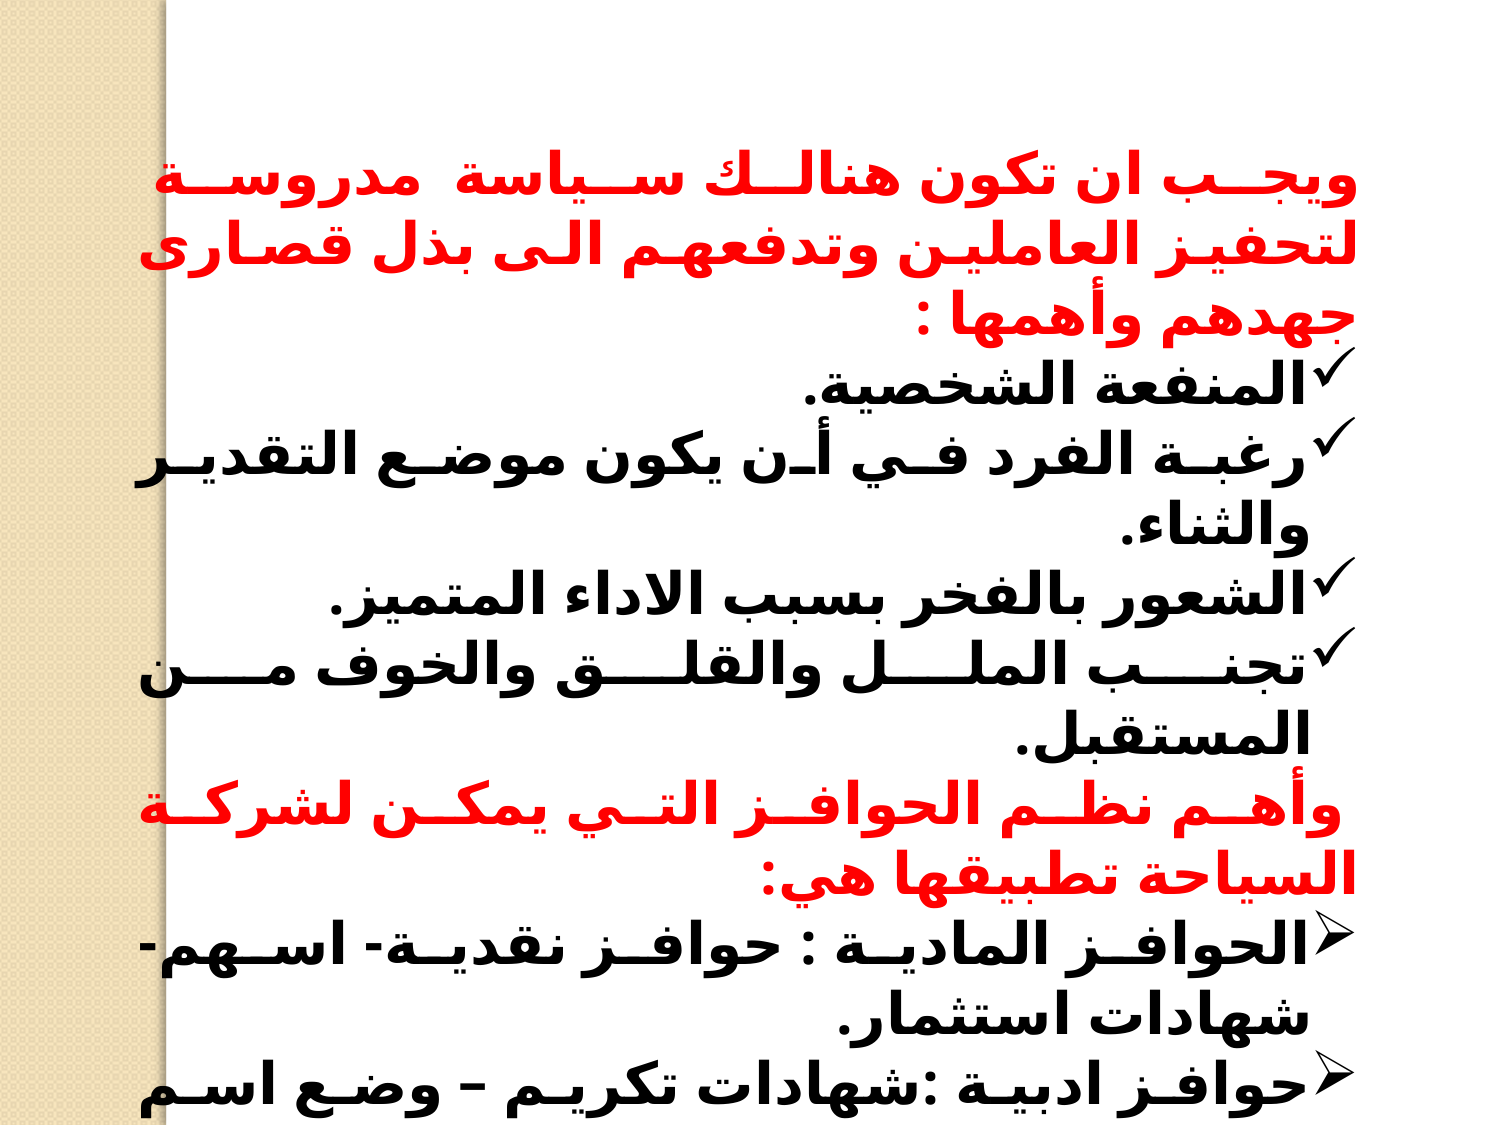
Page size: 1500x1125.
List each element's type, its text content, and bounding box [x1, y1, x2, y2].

text_box ويجب ان تكون هنالك سياسة مدروسة لتحفيز العاملين وتدفعهم الى بذل قصارى جهدهم وأهمها : المنفعة الشخصية. رغبة الفرد في أن يكون موضع التقدير والثناء. الشعور بالفخر بسبب الاداء المتميز. تجنب الملل والقلق والخوف من المستقبل. وأهم نظم الحوافز التي يمكن لشركة السياحة تطبيقها هي: الحوافز المادية : حوافز نقدية- اسهم- شهادات استثمار. حوافز ادبية :شهادات تكريم – وضع اسم العامل في لوحة الشرف – دروع .....الخ رحلات الحوافز : للعامل وعائلته. [122, 128, 1375, 1125]
